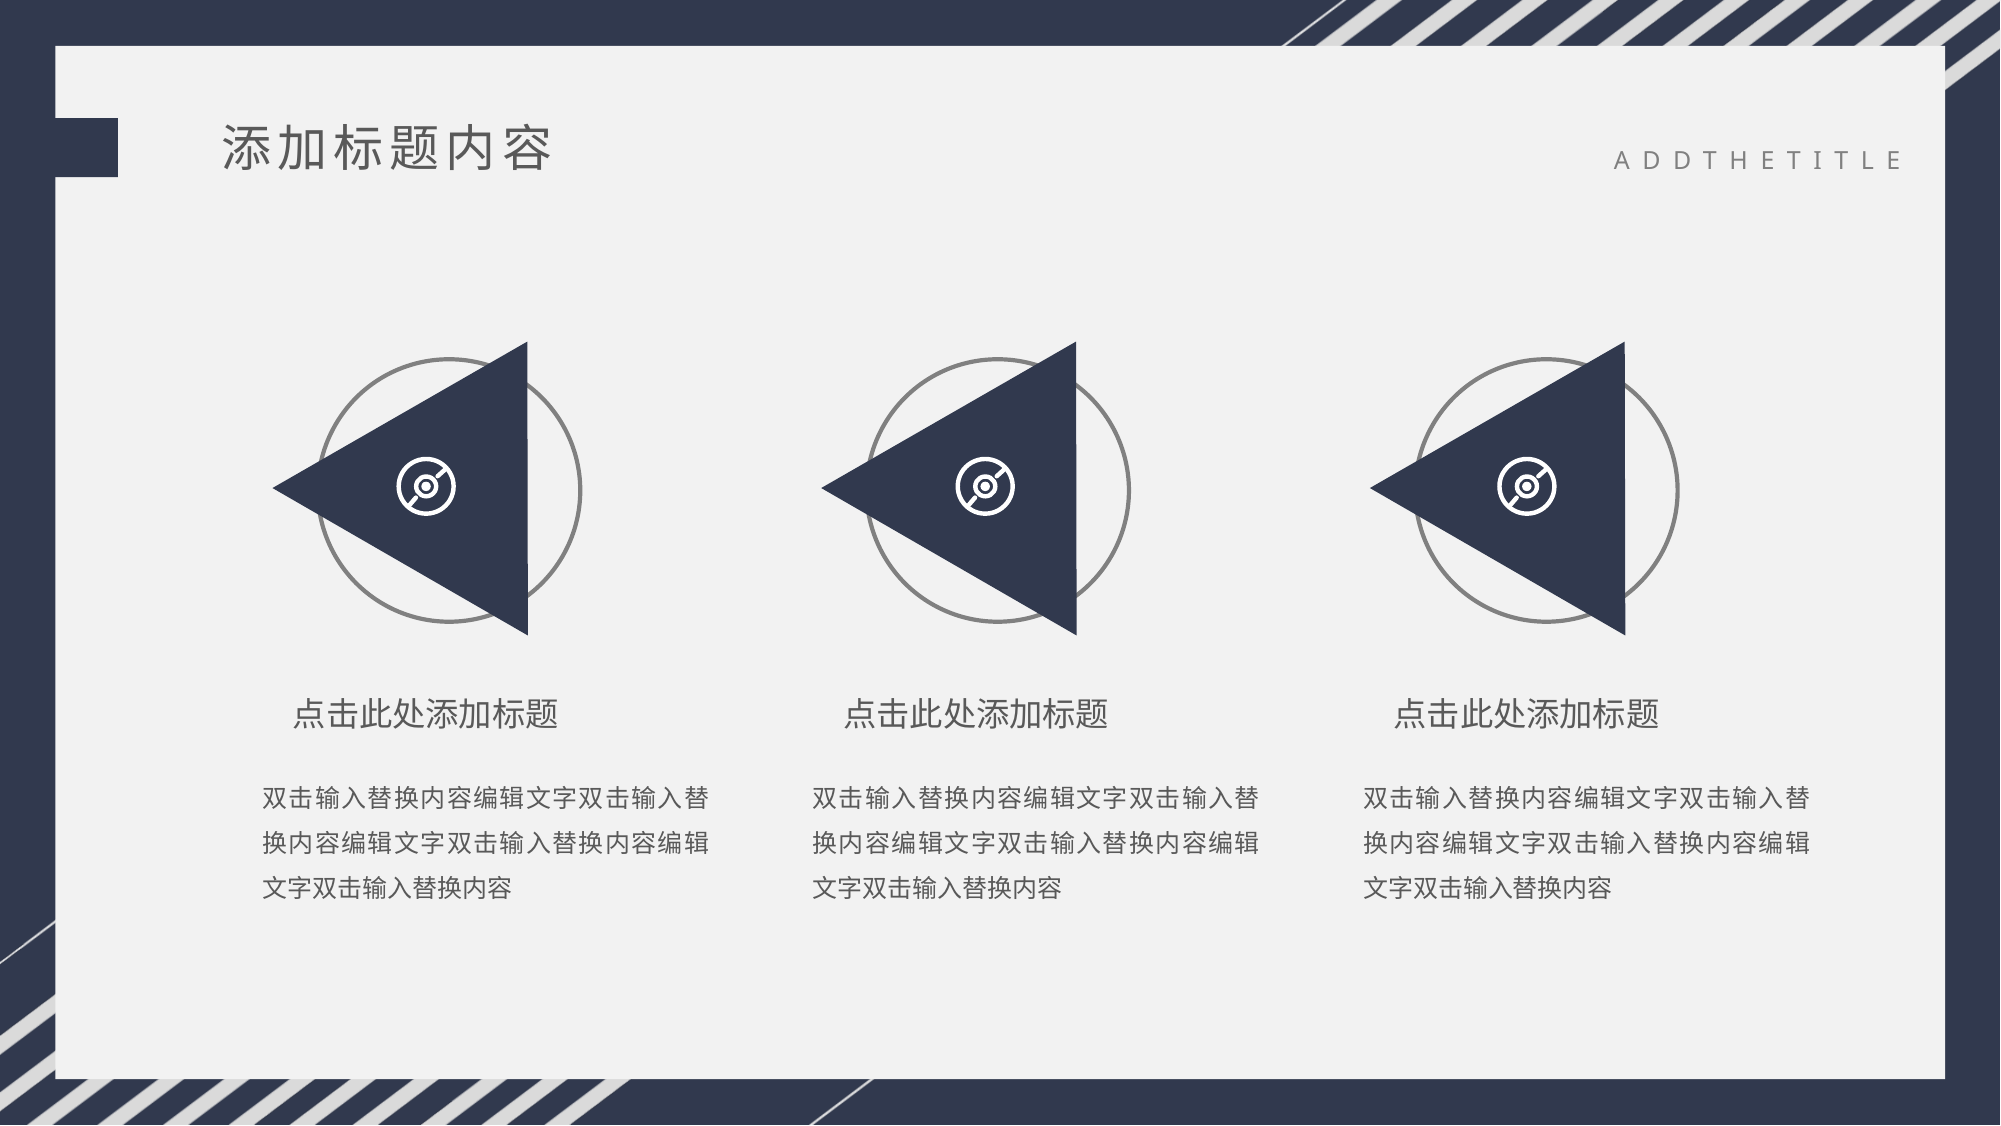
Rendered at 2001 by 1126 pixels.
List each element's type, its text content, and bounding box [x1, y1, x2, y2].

picture [0, 0, 2001, 1125]
text_box ADDTHETITLE [1362, 137, 1916, 182]
text_box 添加标题内容 [206, 109, 737, 184]
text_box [246, 324, 1827, 913]
